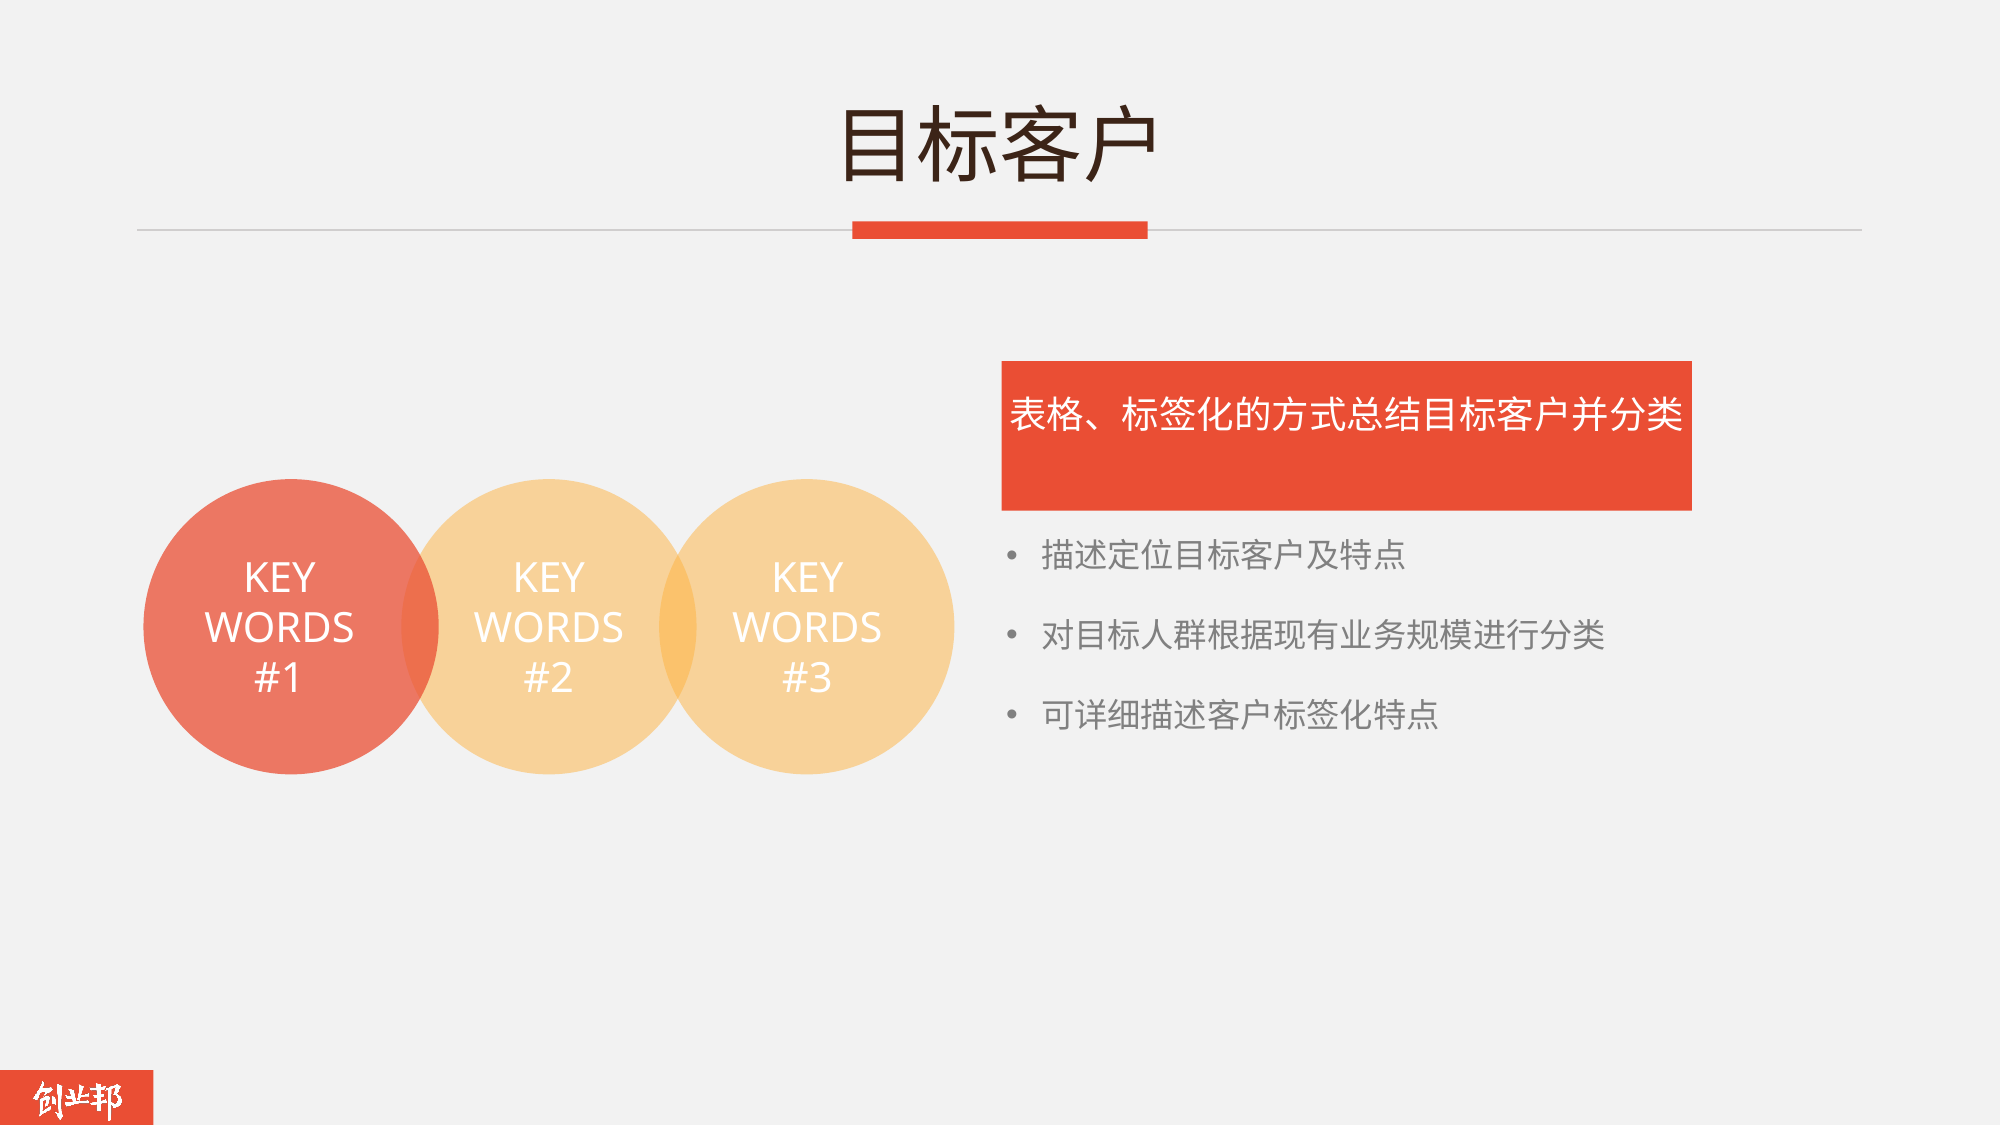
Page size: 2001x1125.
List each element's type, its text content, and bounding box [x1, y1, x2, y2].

text_box 描述定位目标客户及特点 对目标人群根据现有业务规模进行分类 可详细描述客户标签化特点 [998, 487, 1855, 742]
text_box 表格、标签化的方式总结目标客户并分类 [1001, 361, 1692, 511]
text_box KEY WORDS #3 [724, 543, 891, 709]
text_box [420, 479, 697, 775]
text_box KEY WORDS #1 [196, 543, 363, 709]
picture [27, 1075, 127, 1125]
title 目标客户 [136, 59, 1863, 238]
text_box [143, 479, 439, 775]
text_box KEY WORDS #2 [466, 543, 632, 709]
text_box [678, 479, 955, 775]
